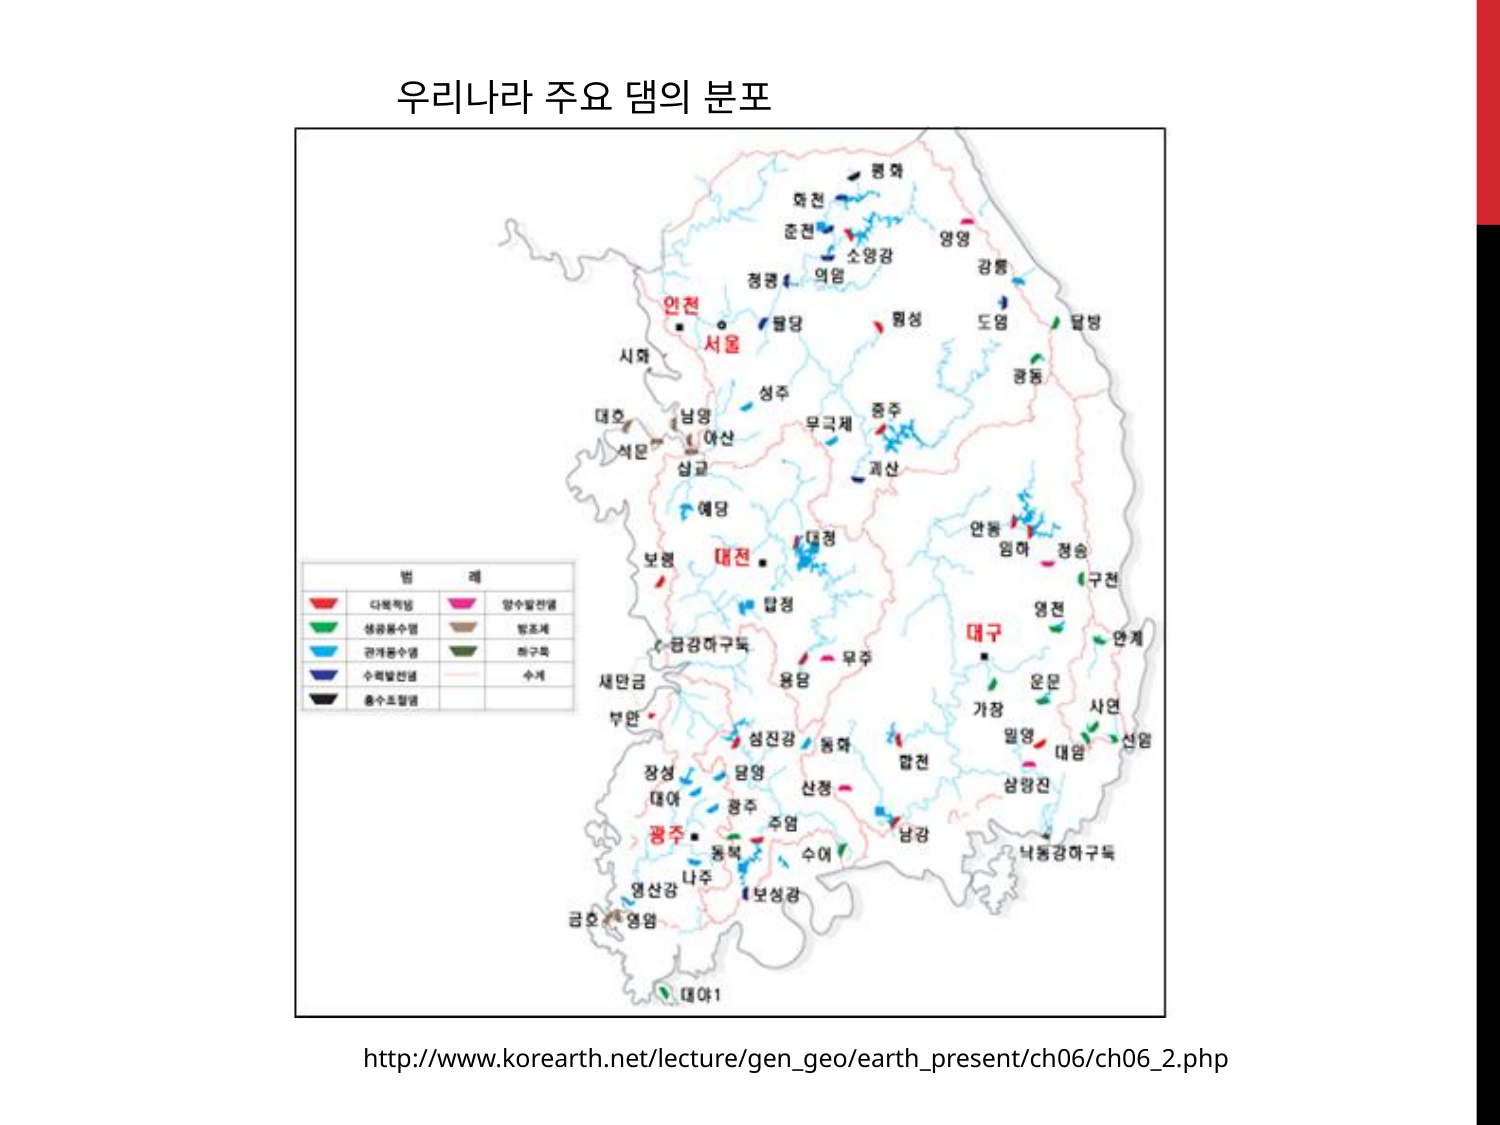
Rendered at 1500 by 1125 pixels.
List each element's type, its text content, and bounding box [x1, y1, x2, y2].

text_box http://www.korearth.net/lecture/gen_geo/earth_present/ch06/ch06_2.php [348, 1035, 1362, 1080]
picture [292, 126, 1175, 1018]
text_box 우리나라 주요 댐의 분포 [381, 66, 788, 121]
